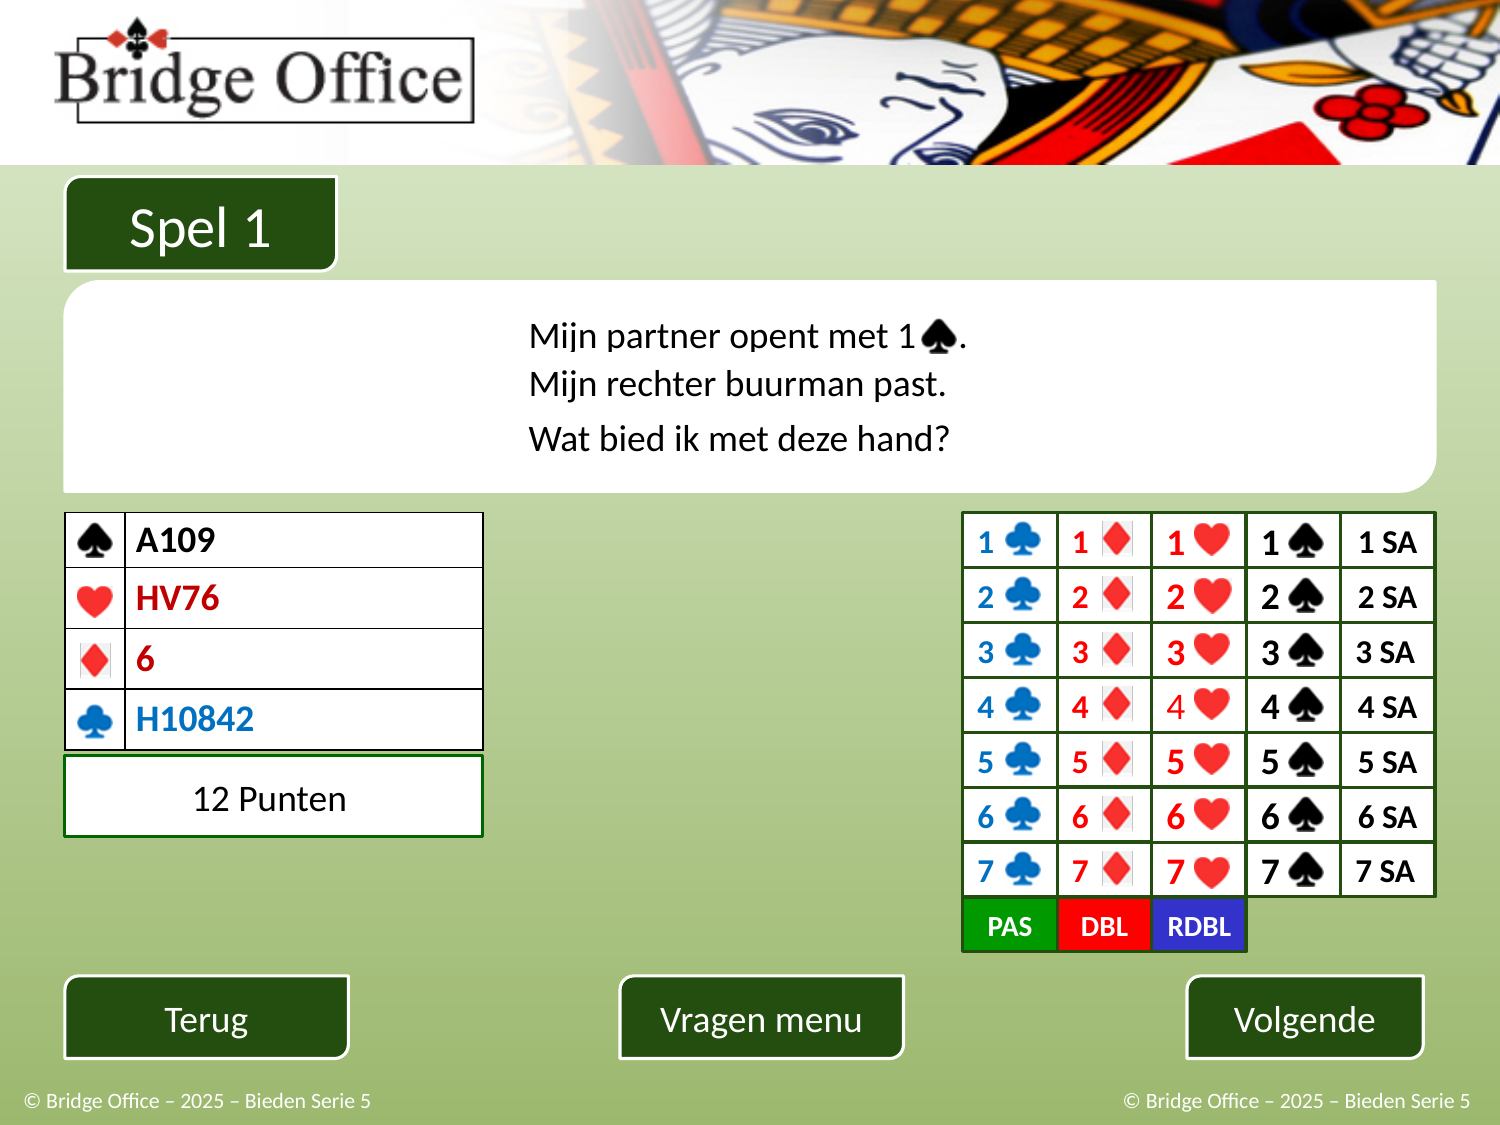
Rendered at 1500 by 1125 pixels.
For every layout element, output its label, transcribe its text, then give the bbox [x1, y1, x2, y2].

picture [1288, 521, 1325, 558]
picture [1193, 857, 1230, 890]
text_box DBL [1059, 898, 1153, 953]
picture [1193, 688, 1230, 721]
text_box 4 SA [1339, 676, 1437, 734]
picture [1099, 851, 1135, 887]
picture [1288, 576, 1324, 613]
text_box 6 [961, 786, 1056, 841]
text_box 5 [1153, 734, 1248, 786]
text_box 6 [1245, 786, 1339, 841]
picture [1193, 743, 1230, 776]
table_cell H10842 [126, 690, 482, 749]
text_box Mijn rechter buurman past. [513, 352, 987, 406]
text_box Spel 1 [63, 179, 339, 273]
picture [1004, 576, 1041, 613]
picture [1288, 631, 1324, 668]
text_box 3 [1056, 621, 1150, 676]
text_box 6 [1056, 786, 1150, 841]
text_box 2 [961, 569, 1056, 621]
text_box 7 SA [1339, 844, 1437, 898]
text_box [63, 280, 1437, 493]
text_box 5 [1059, 734, 1153, 786]
picture [1004, 851, 1041, 887]
picture [1099, 521, 1135, 558]
text_box 4 [961, 676, 1059, 734]
text_box 5 SA [1339, 734, 1437, 786]
text_box RDBL [1153, 898, 1248, 953]
text_box 4 [1059, 676, 1150, 734]
picture [1288, 851, 1324, 887]
picture [1099, 631, 1135, 668]
text_box 1 [1059, 511, 1153, 569]
text_box 7 [1150, 841, 1245, 898]
text_box © Bridge Office – 2025 – Bieden Serie 5 [1107, 1079, 1500, 1121]
picture [1288, 796, 1324, 832]
picture [0, 0, 1500, 166]
picture [1004, 741, 1041, 778]
text_box 2 [1245, 569, 1339, 621]
picture [1288, 741, 1324, 778]
picture [1099, 686, 1135, 723]
text_box 7 [961, 841, 1056, 896]
picture [1099, 576, 1135, 613]
picture [1193, 578, 1232, 614]
text_box 1 [961, 511, 1059, 569]
table_cell [66, 629, 124, 688]
text_box PAS [961, 896, 1059, 953]
text_box 4 [1150, 676, 1245, 734]
text_box 1 SA [1342, 511, 1437, 569]
table_header A109 [126, 513, 482, 567]
text_box 5 [1248, 734, 1339, 786]
text_box 2 [1153, 569, 1245, 621]
picture [1004, 686, 1041, 723]
text_box © Bridge Office – 2025 – Bieden Serie 5 [8, 1079, 393, 1121]
text_box 4 [1245, 676, 1339, 734]
text_box 3 SA [1339, 621, 1437, 676]
picture [1288, 686, 1324, 723]
table_cell 6 [126, 629, 482, 688]
picture [77, 585, 114, 618]
text_box 3 [1150, 621, 1245, 676]
text_box Volgende [1185, 974, 1425, 1061]
table_cell [66, 690, 124, 749]
text_box Vragen menu [618, 974, 906, 1061]
text_box Wat bied ik met deze hand? [513, 406, 987, 467]
text_box 7 [1245, 841, 1339, 898]
text_box 5 [961, 734, 1059, 786]
text_box 6 SA [1339, 786, 1437, 844]
picture [1099, 796, 1135, 833]
text_box 7 [1056, 841, 1150, 898]
picture [1004, 796, 1041, 833]
picture [77, 521, 114, 558]
text_box 1 [1245, 511, 1342, 569]
picture [77, 643, 114, 679]
picture [1004, 631, 1041, 668]
text_box 6 [1150, 786, 1245, 841]
picture [1193, 523, 1230, 556]
text_box 2 [1056, 569, 1153, 621]
table_cell [66, 568, 124, 628]
text_box 2 SA [1339, 569, 1437, 621]
picture [1099, 741, 1135, 778]
table_cell HV76 [126, 568, 482, 628]
text_box 3 [961, 621, 1056, 676]
text_box 3 [1245, 621, 1339, 676]
picture [77, 703, 114, 740]
picture [1193, 798, 1230, 830]
text_box 12 Punten [63, 754, 484, 838]
table_header [66, 513, 124, 567]
picture [920, 318, 957, 354]
text_box Mijn partner opent met 1 . [513, 303, 1022, 364]
picture [1194, 633, 1230, 666]
text_box Terug [63, 974, 350, 1061]
text_box 1 [1153, 511, 1245, 569]
picture [1004, 521, 1041, 558]
